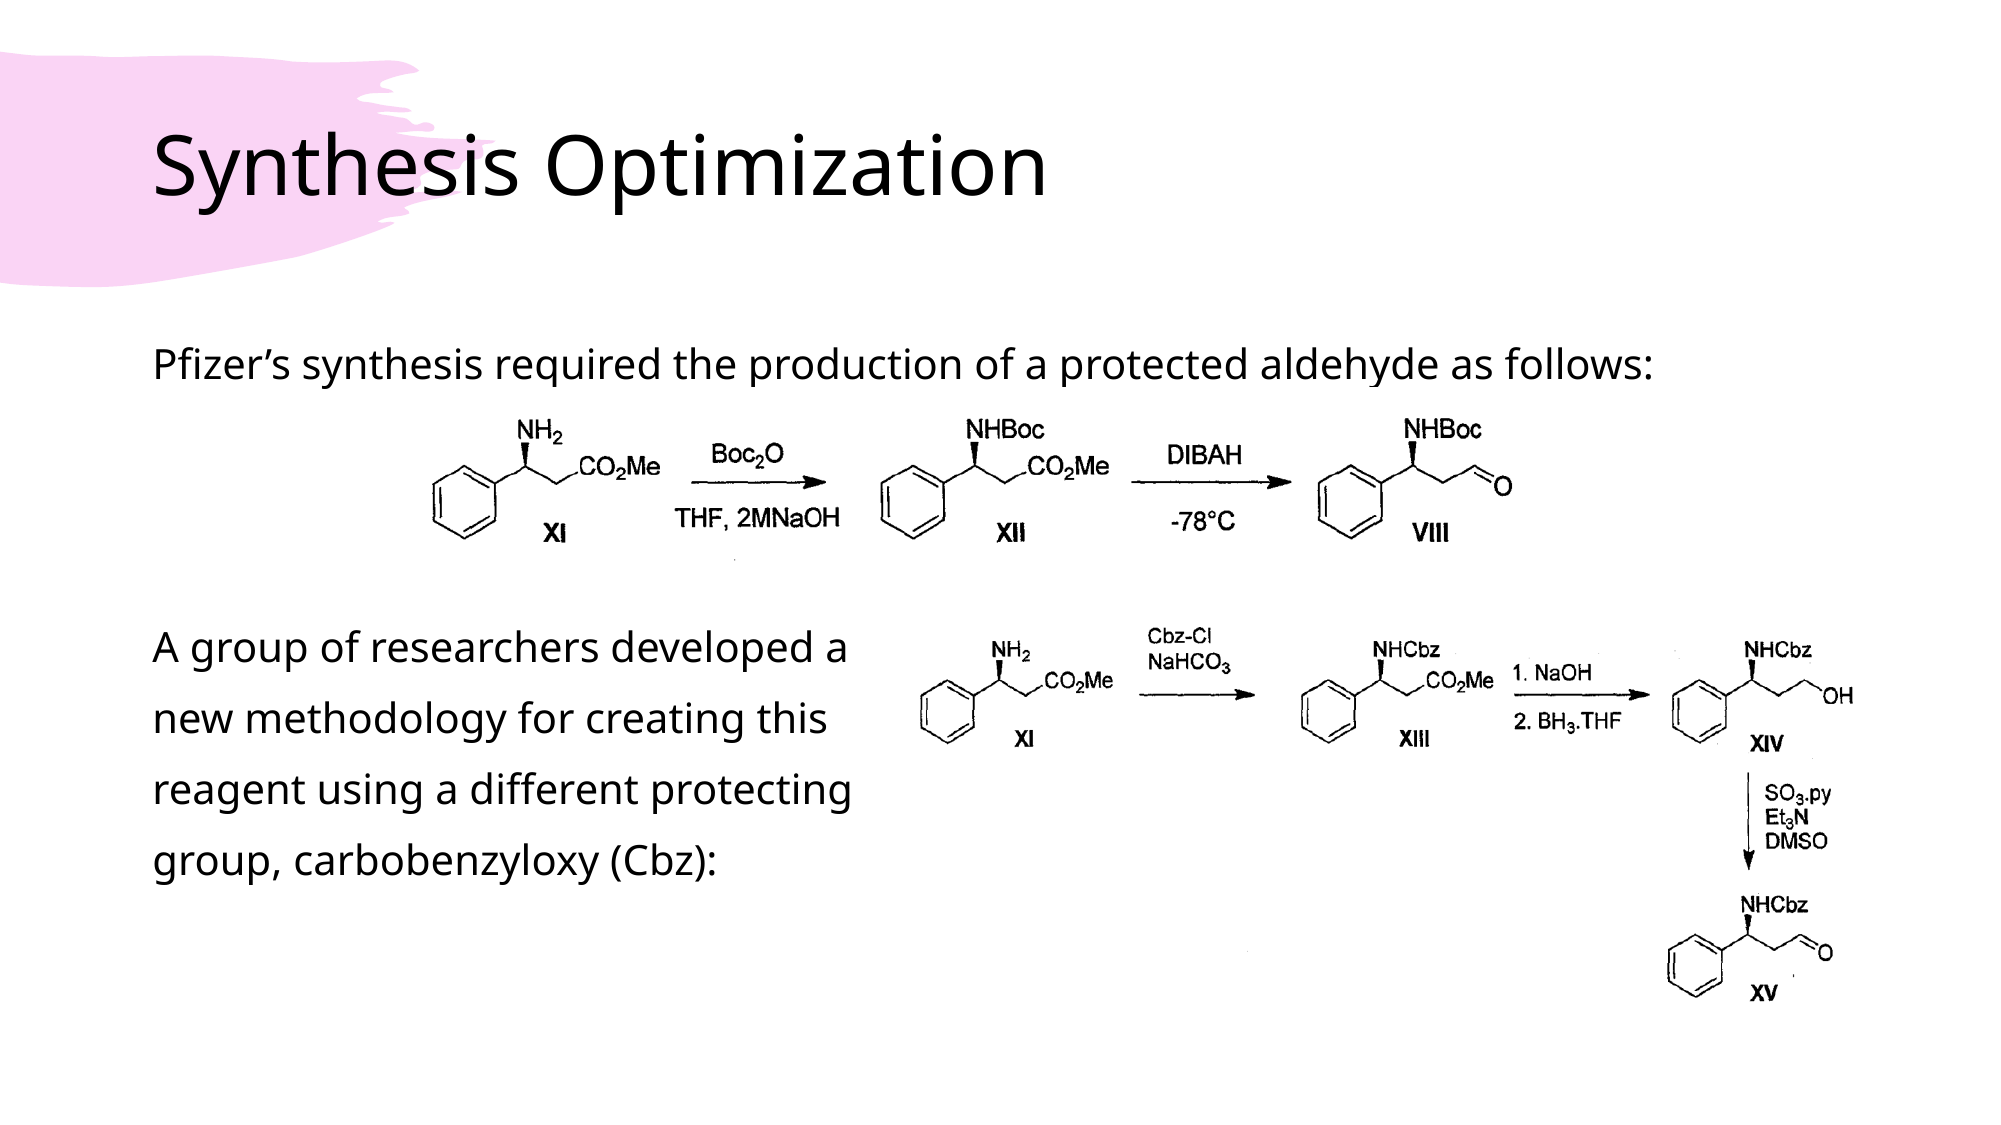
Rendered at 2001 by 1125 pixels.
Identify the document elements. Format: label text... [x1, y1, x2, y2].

list Pfizer’s synthesis required the production of a protected aldehyde as follows: A group of researchers developed a new methodology for creating this reagent using a different protecting group, carbobenzyloxy (Cbz): [137, 329, 1863, 1013]
picture [888, 620, 1863, 1013]
title Synthesis Optimization [137, 59, 1863, 278]
picture [401, 387, 1536, 563]
